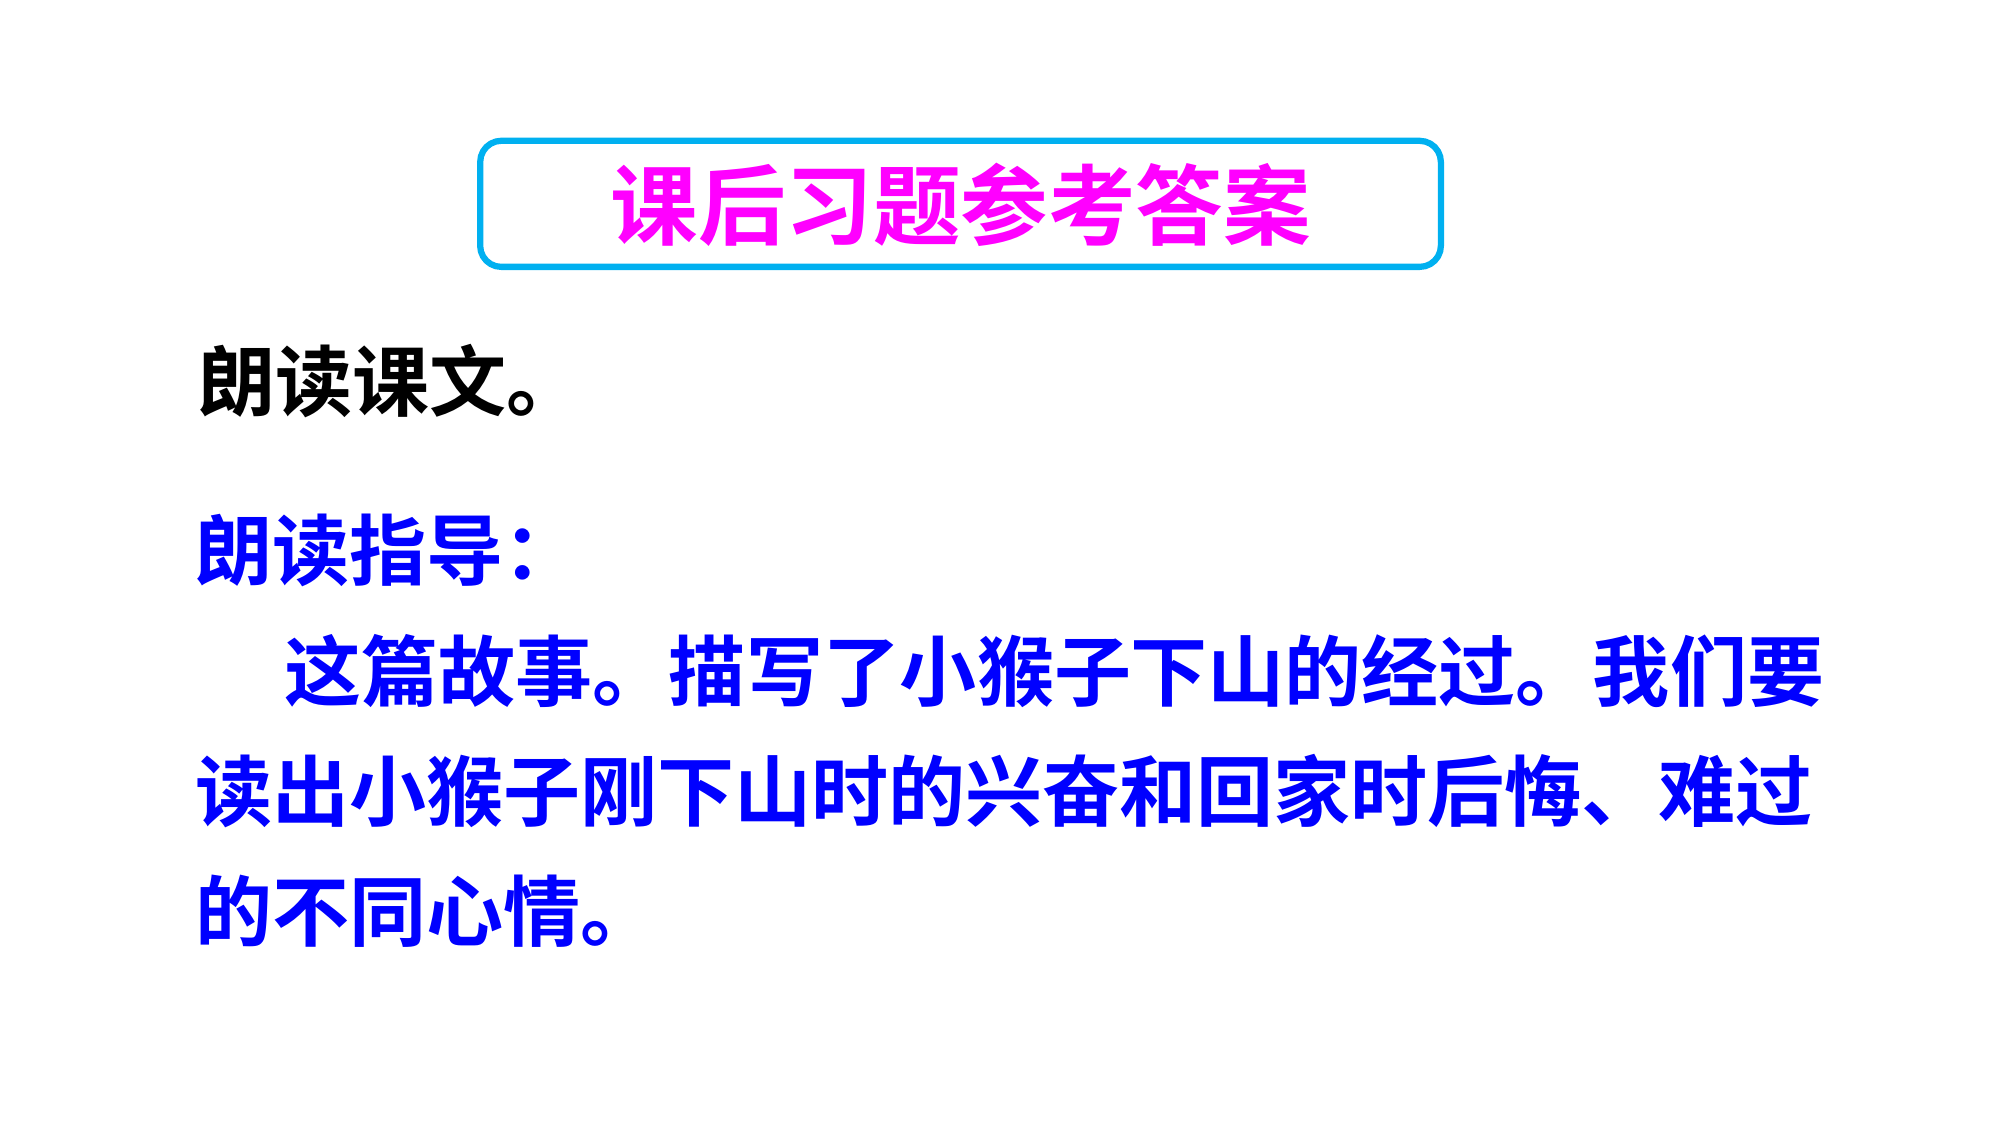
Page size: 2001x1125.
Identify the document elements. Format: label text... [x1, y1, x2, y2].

text_box 朗读指导： 这篇故事。描写了小猴子下山的经过。我们要读出小猴子刚下山时的兴奋和回家时后悔、难过的不同心情。 [181, 467, 1851, 964]
text_box 课后习题参考答案 [480, 140, 1441, 267]
text_box 朗读课文。 [184, 326, 599, 434]
